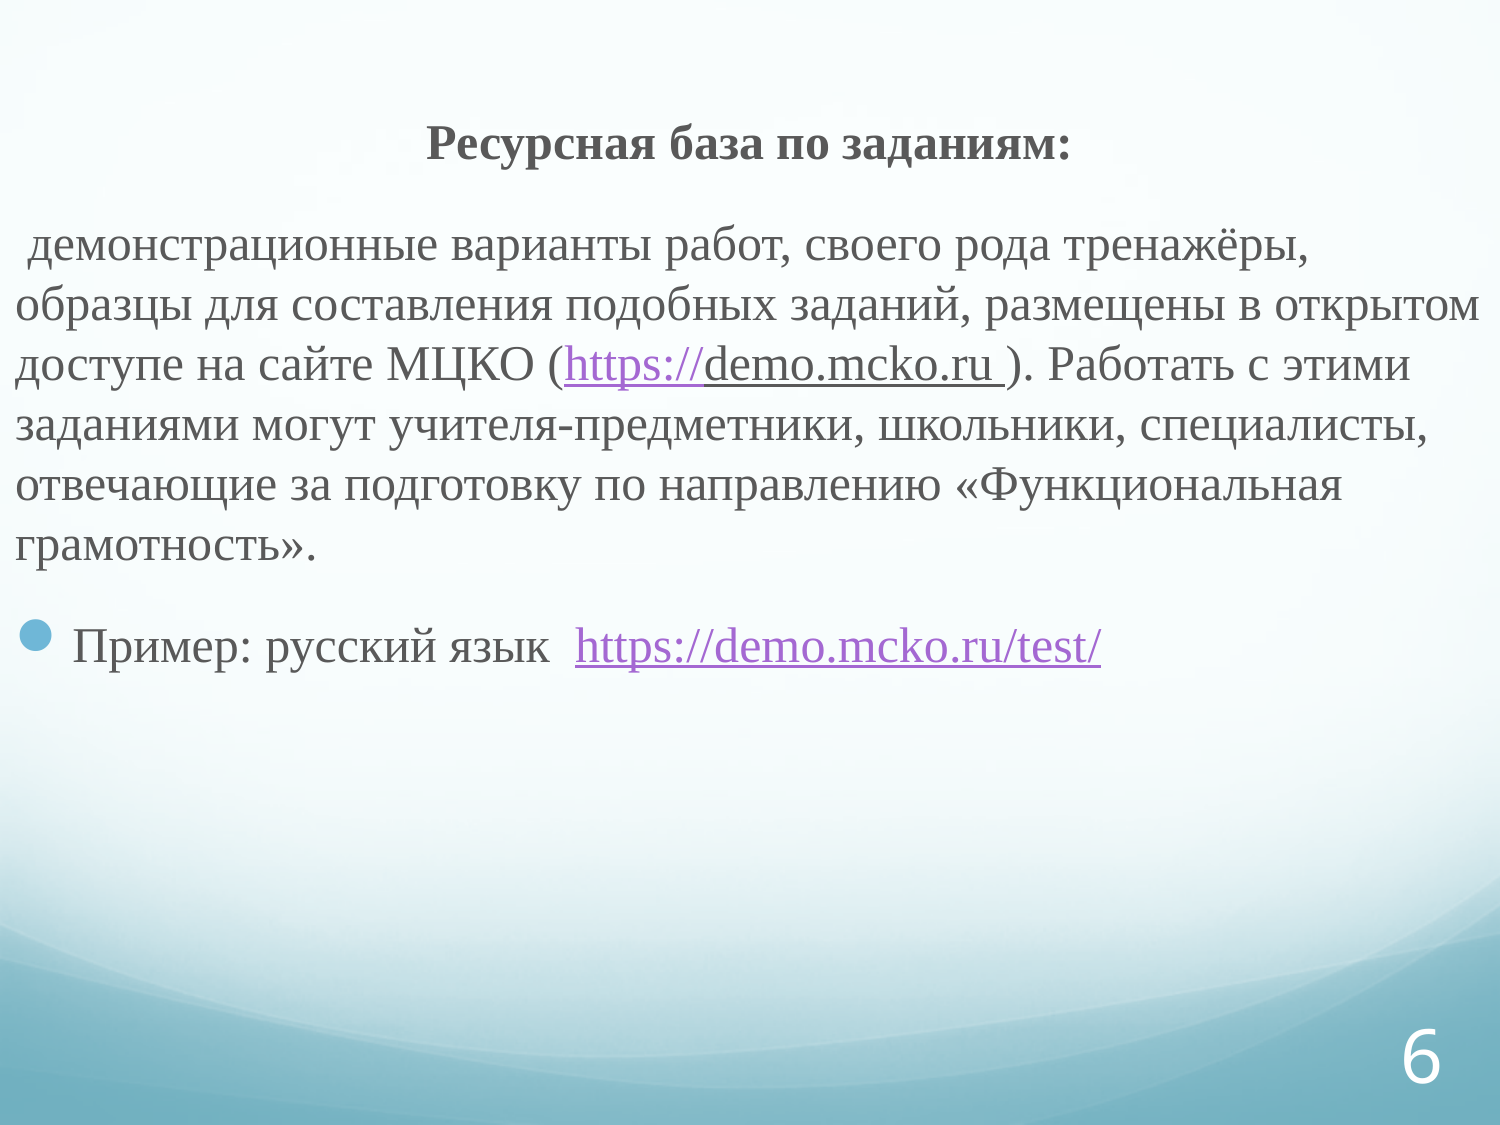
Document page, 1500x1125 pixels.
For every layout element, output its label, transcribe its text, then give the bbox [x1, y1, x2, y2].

list Ресурсная база по заданиям: демонстрационные варианты работ, своего рода тренажёры, образцы для составления подобных заданий, размещены в открытом доступе на сайте МЦКО (https://demo.mcko.ru ). Работать с этими заданиями могут учителя-предметники, школьники, специалисты, отвечающие за подготовку по направлению «Функциональная грамотность». Пример: русский язык https://demo.mcko.ru/test/ [0, 0, 1500, 1125]
footer [43, 1029, 838, 1090]
slide_number 6 [1295, 1029, 1459, 1090]
